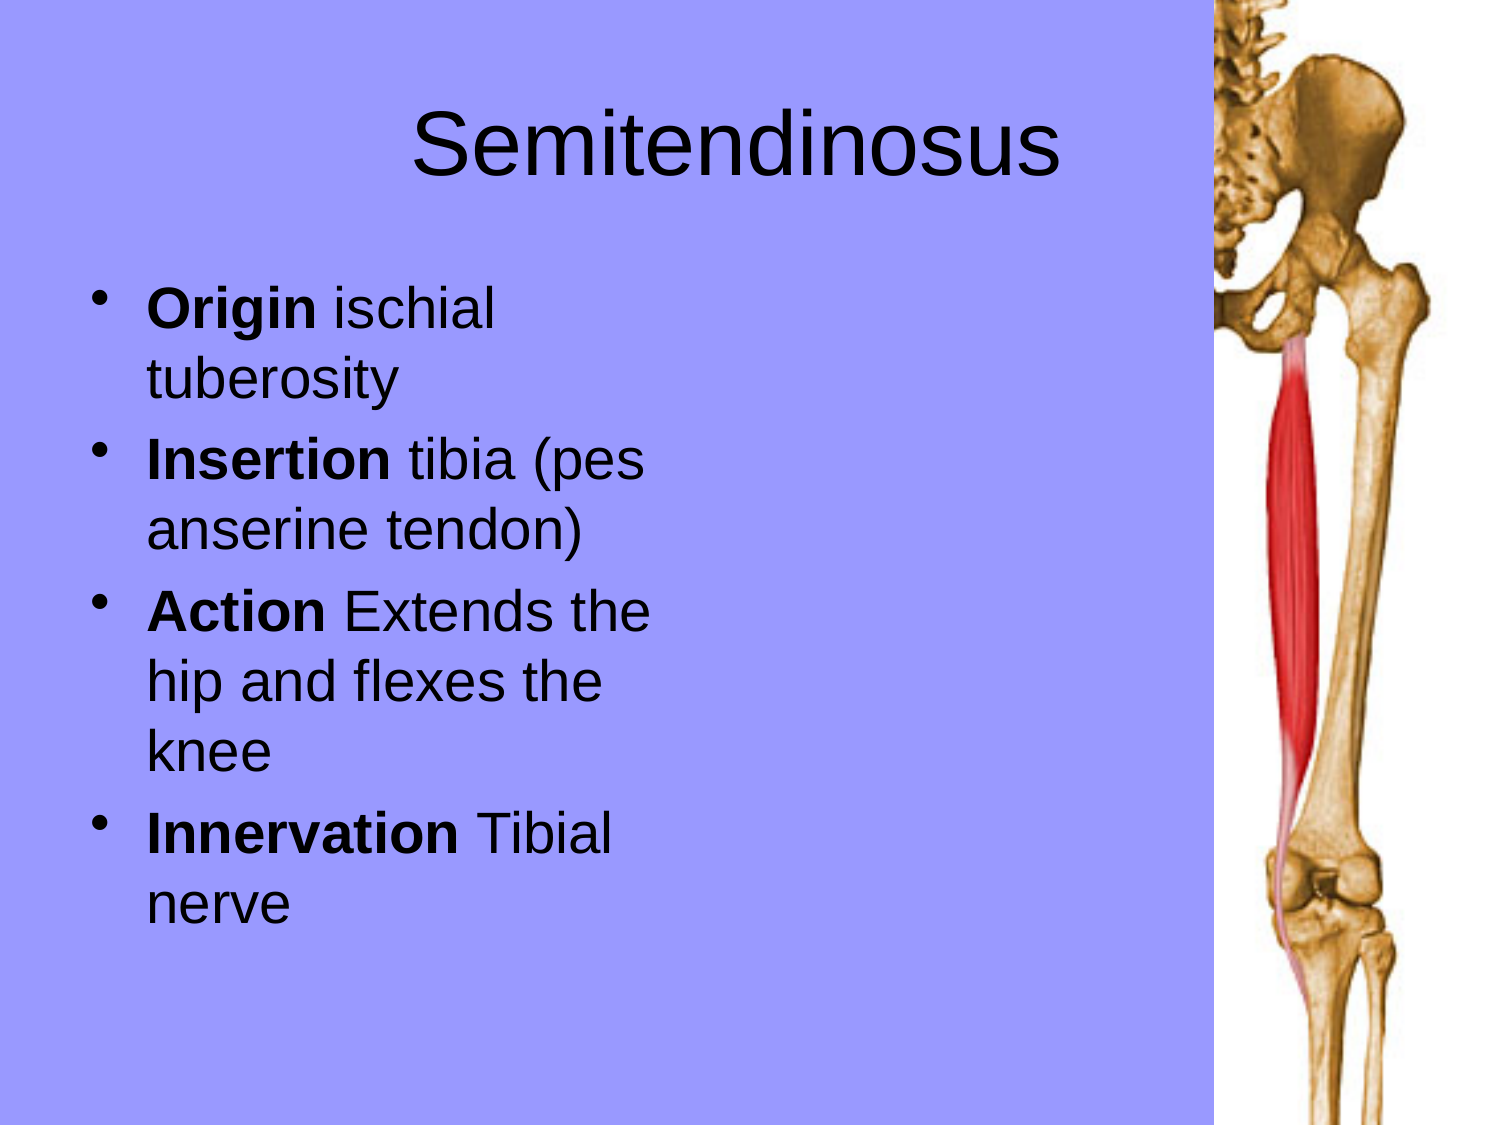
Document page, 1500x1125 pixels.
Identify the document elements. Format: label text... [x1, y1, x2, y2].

picture [1213, 0, 1500, 1125]
title Semitendinosus [75, 45, 1208, 233]
list Origin ischial tuberosity Insertion tibia (pes anserine tendon) Action Extends the hip and flexes the knee Innervation Tibial nerve [75, 262, 738, 1005]
